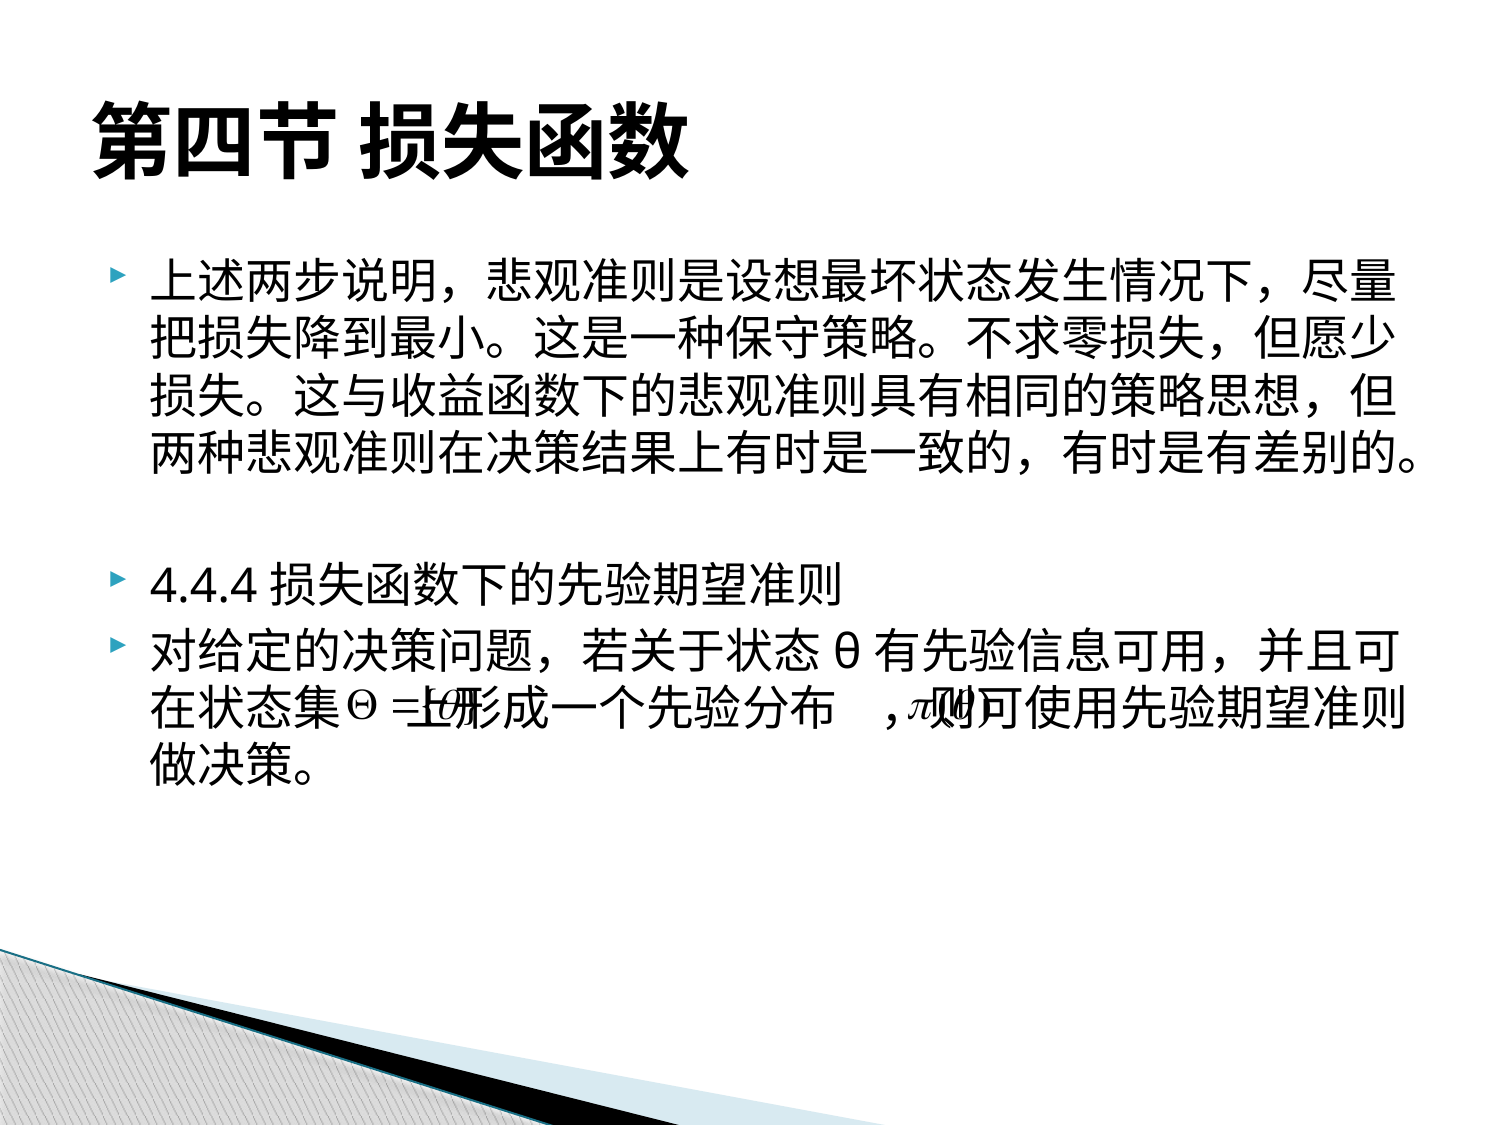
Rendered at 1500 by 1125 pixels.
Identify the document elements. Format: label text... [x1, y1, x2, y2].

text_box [339, 679, 487, 739]
list 上述两步说明，悲观准则是设想最坏状态发生情况下，尽量把损失降到最小。这是一种保守策略。不求零损失，但愿少损失。这与收益函数下的悲观准则具有相同的策略思想，但两种悲观准则在决策结果上有时是一致的，有时是有差别的。 4.4.4损失函数下的先验期望准则 对给定的决策问题，若关于状态θ有先验信息可用，并且可在状态集 上形成一个先验分布 ，则可使用先验期望准则做决策。 [75, 243, 1425, 986]
title 第四节 损失函数 [75, 45, 1425, 233]
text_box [902, 679, 1002, 739]
